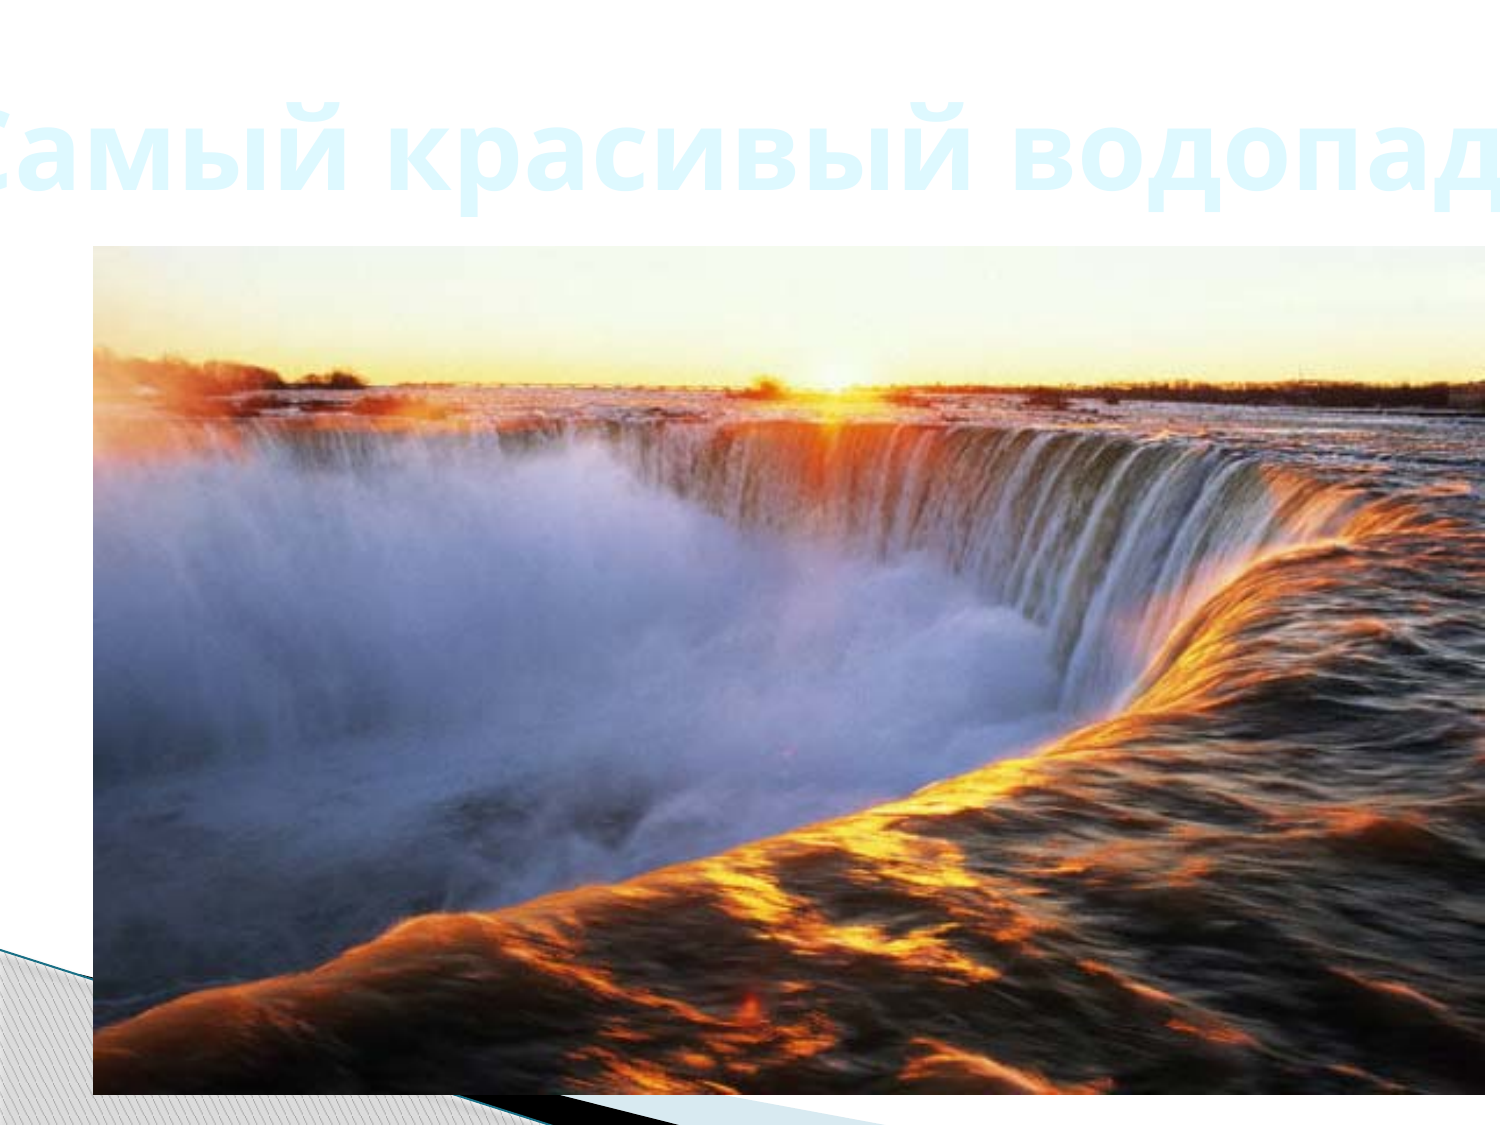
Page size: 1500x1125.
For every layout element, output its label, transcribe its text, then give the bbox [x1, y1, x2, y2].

picture [93, 245, 1485, 1095]
text_box Самый красивый водопад? [0, 70, 1500, 221]
